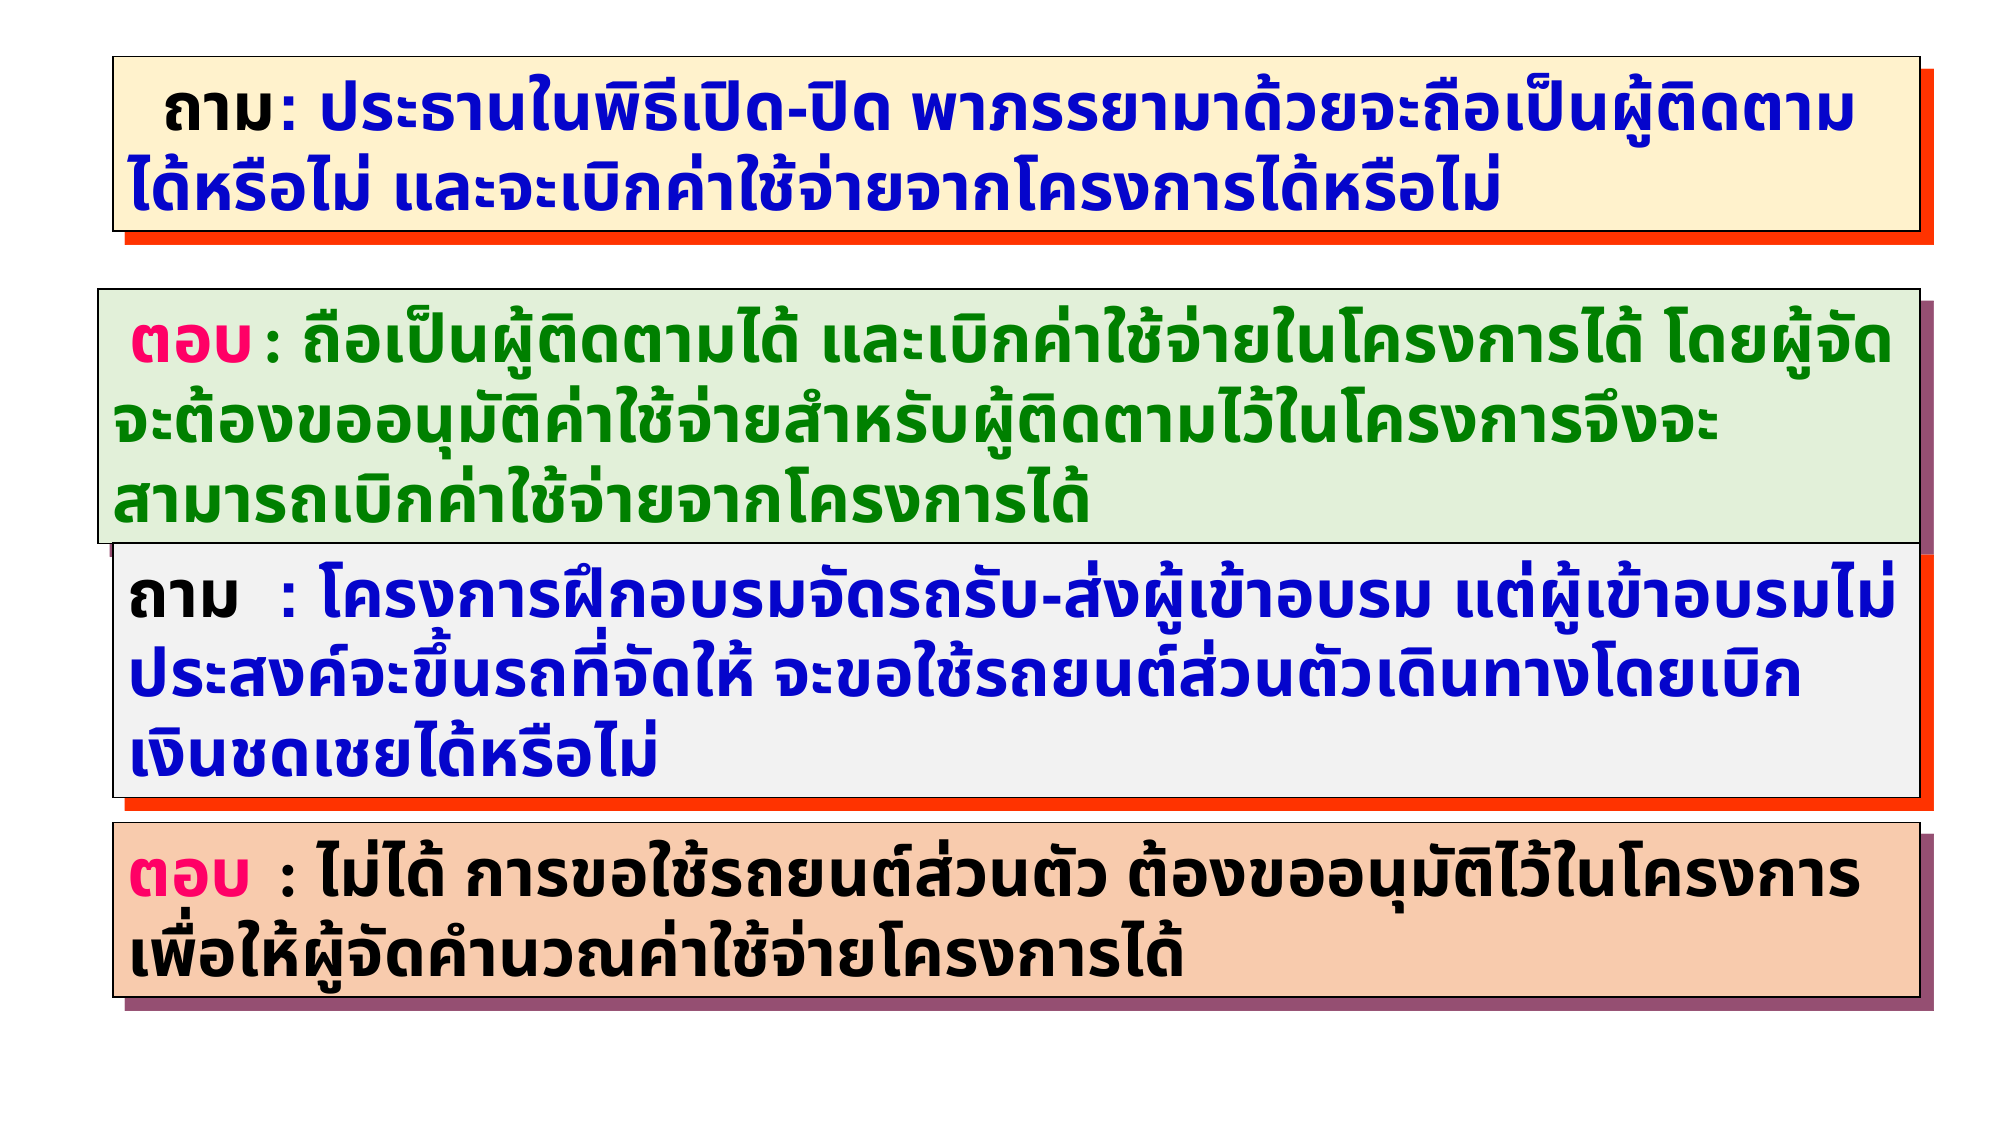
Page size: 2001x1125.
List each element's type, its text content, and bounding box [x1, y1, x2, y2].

text_box ถาม : ประธานในพิธีเปิด-ปิด พาภรรยามาด้วยจะถือเป็นผู้ติดตามได้หรือไม่ และจะเบิกค่าใช้จ่ายจากโครงการได้หรือไม่ [112, 56, 1920, 232]
text_box ถาม : โครงการฝึกอบรมจัดรถรับ-ส่งผู้เข้าอบรม แต่ผู้เข้าอบรมไม่ประสงค์จะขึ้นรถที่จัดให้ จะขอใช้รถยนต์ส่วนตัวเดินทางโดยเบิกเงินชดเชยได้หรือไม่ [112, 542, 1920, 798]
text_box ตอบ : ถือเป็นผู้ติดตามได้ และเบิกค่าใช้จ่ายในโครงการได้ โดยผู้จัดจะต้องขออนุมัติค่าใช้จ่ายสำหรับผู้ติดตามไว้ในโครงการจึงจะสามารถเบิกค่าใช้จ่ายจากโครงการได้ [97, 288, 1920, 544]
text_box ตอบ : ไม่ได้ การขอใช้รถยนต์ส่วนตัว ต้องขออนุมัติไว้ในโครงการเพื่อให้ผู้จัดคำนวณค่าใช้จ่ายโครงการได้ [112, 822, 1920, 997]
